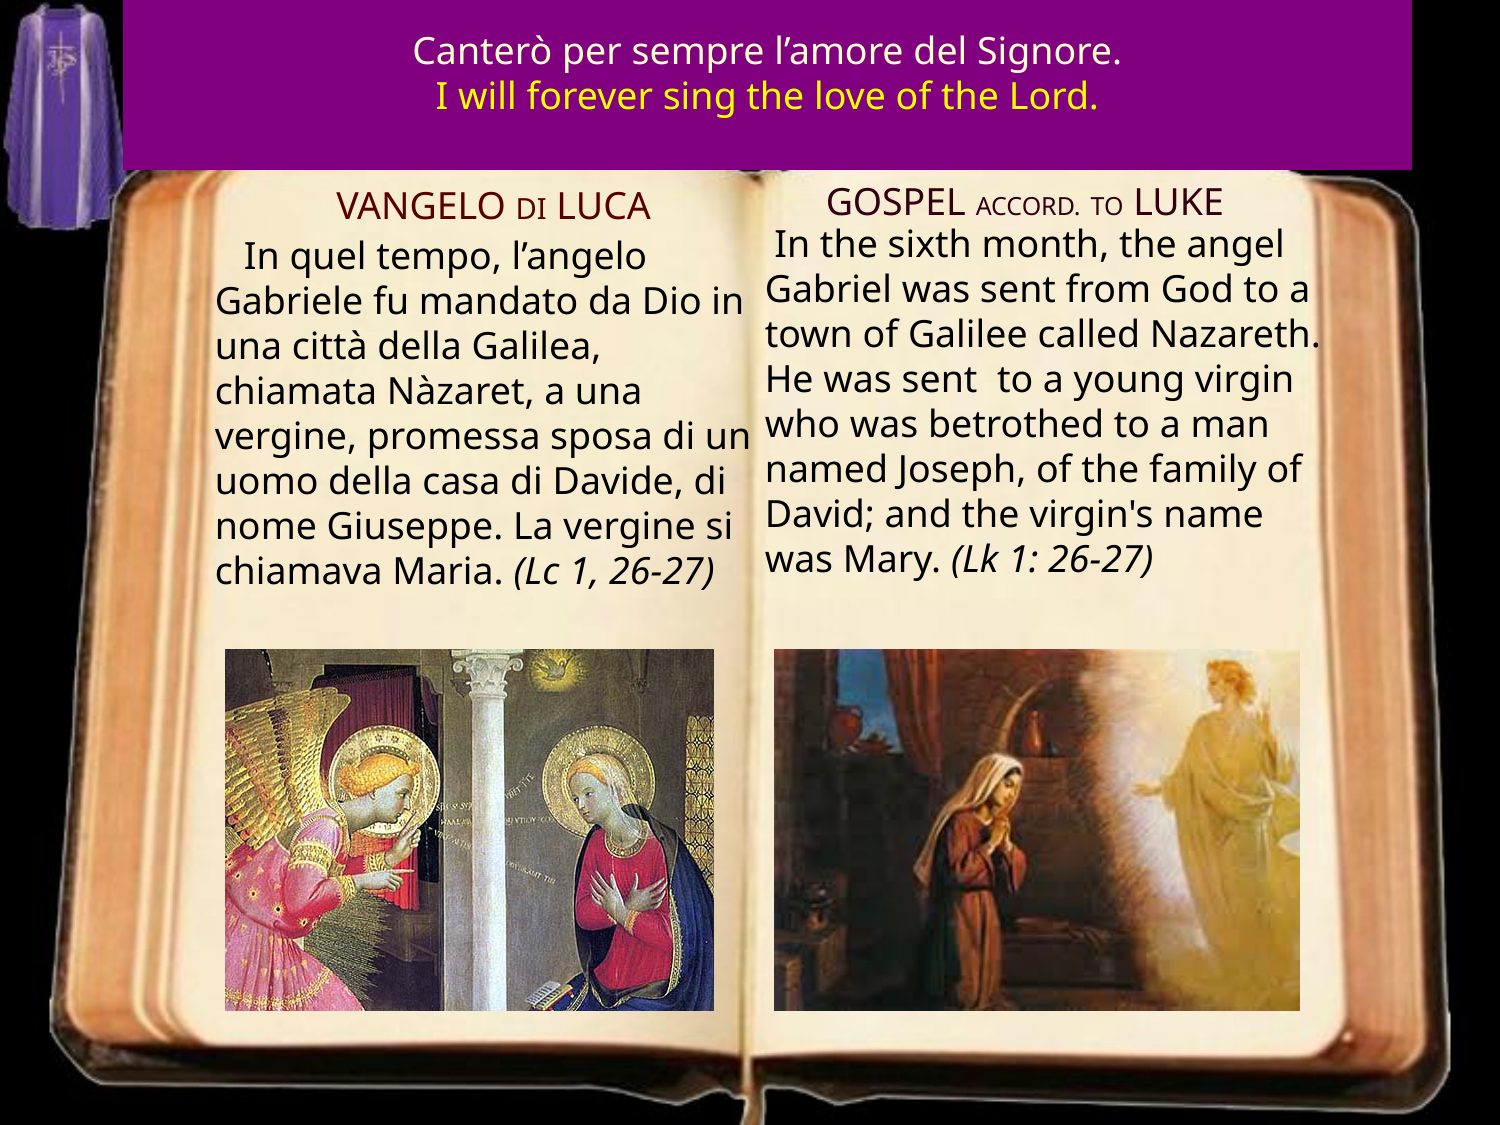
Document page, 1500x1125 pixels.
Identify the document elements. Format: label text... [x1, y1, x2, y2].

text_box Canterò per sempre l’amore del Signore. I will forever sing the love of the Lord. [123, 0, 1412, 170]
title GOSPEL ACCORD. TO LUKE [950, 174, 1350, 225]
text_box VANGELO DI LUCA [37, 174, 950, 235]
picture [0, 0, 1500, 1125]
text_box In the sixth month, the angel Gabriel was sent from God to a town of Galilee called Nazareth. He was sent to a young virgin who was betrothed to a man named Joseph, of the family of David; and the virgin's name was Mary. (Lk 1: 26-27) [749, 212, 1338, 633]
text_box In quel tempo, l’angelo Gabriele fu mandato da Dio in una città della Galilea, chiamata Nàzaret, a una vergine, promessa sposa di un uomo della casa di Davide, di nome Giuseppe. La vergine si chiamava Maria. (Lc 1, 26-27) [200, 235, 775, 645]
